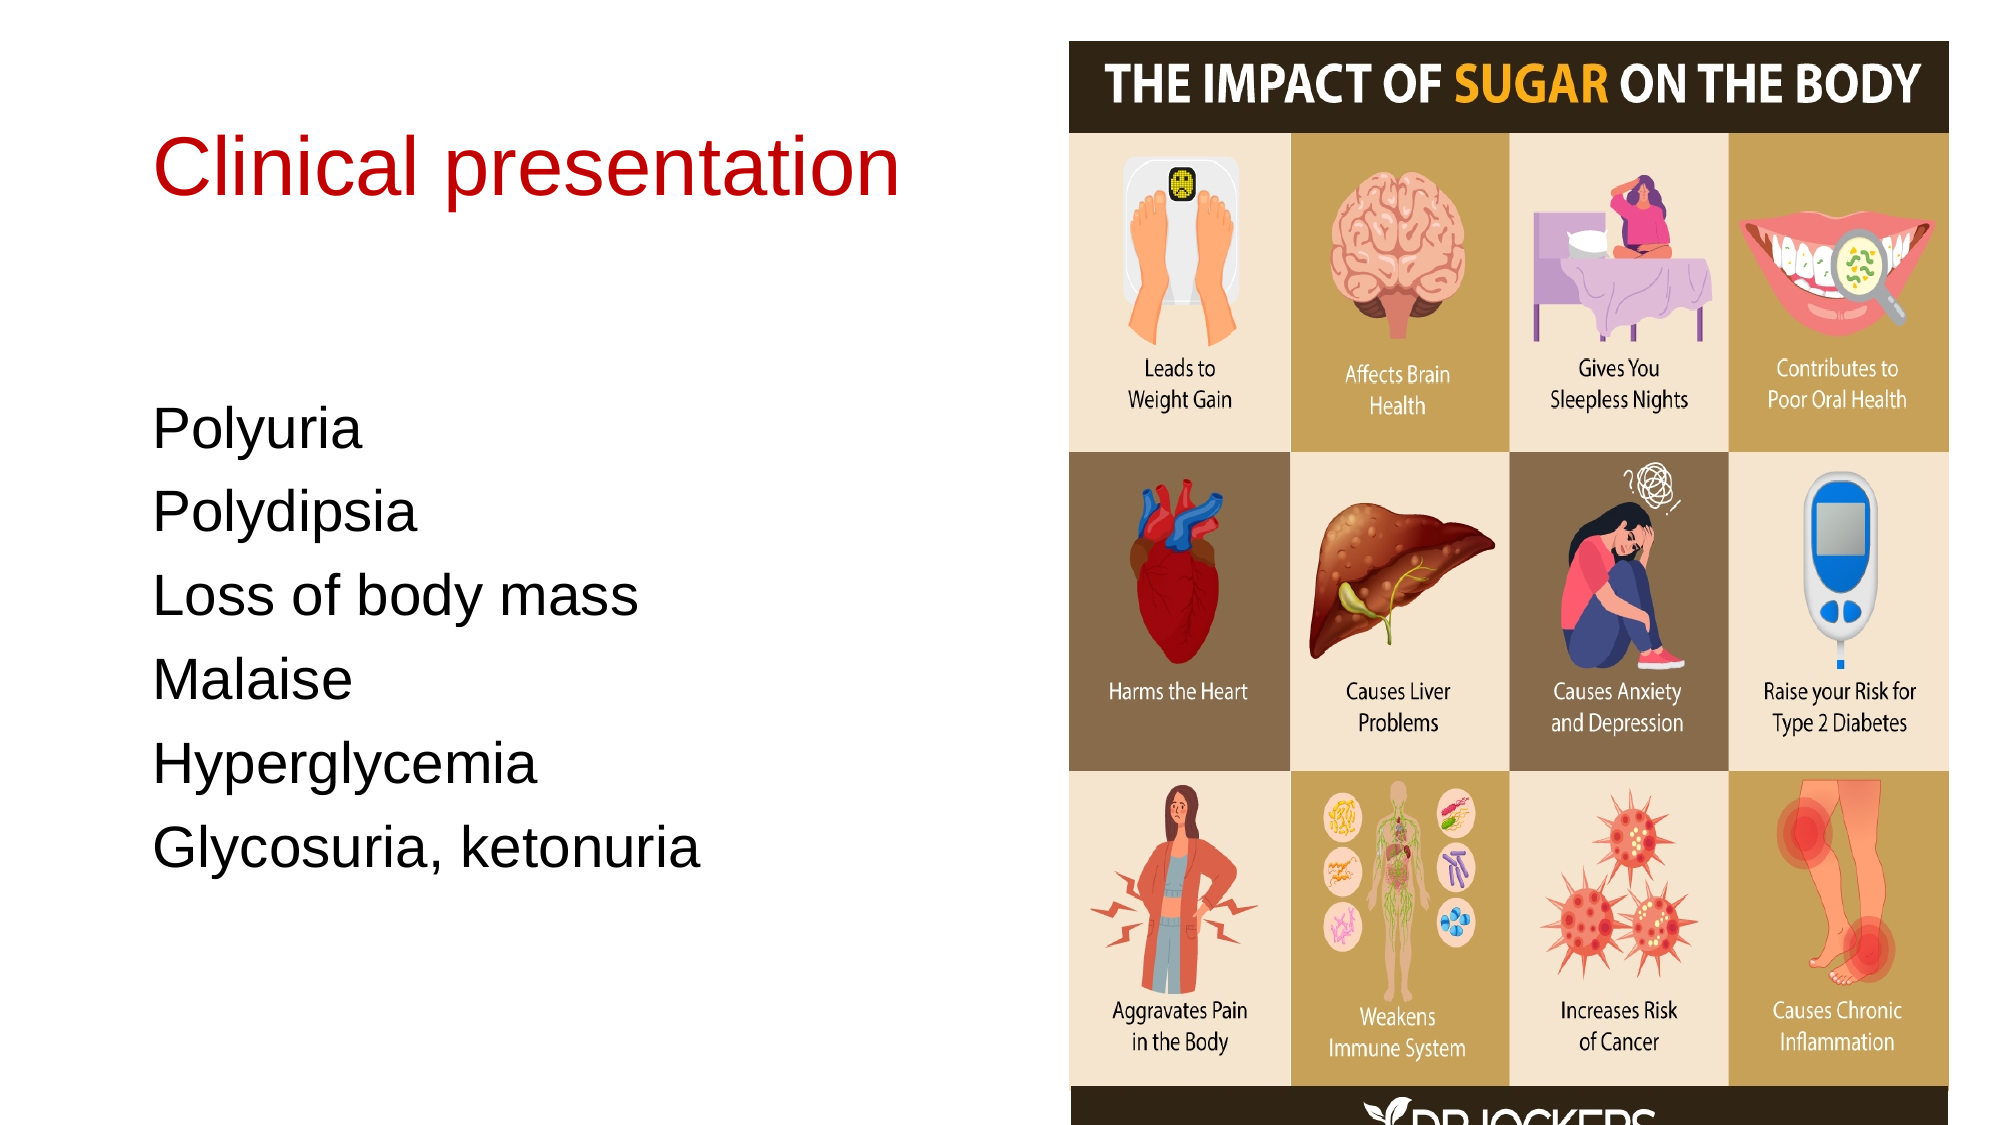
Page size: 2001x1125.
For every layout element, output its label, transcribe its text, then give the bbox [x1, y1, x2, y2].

list Polyuria Polydipsia Loss of body mass Malaise Hyperglycemia Glycosuria, ketonuria [137, 299, 1068, 1014]
title Clinical presentation [137, 59, 1068, 278]
picture [1068, 41, 1949, 1125]
